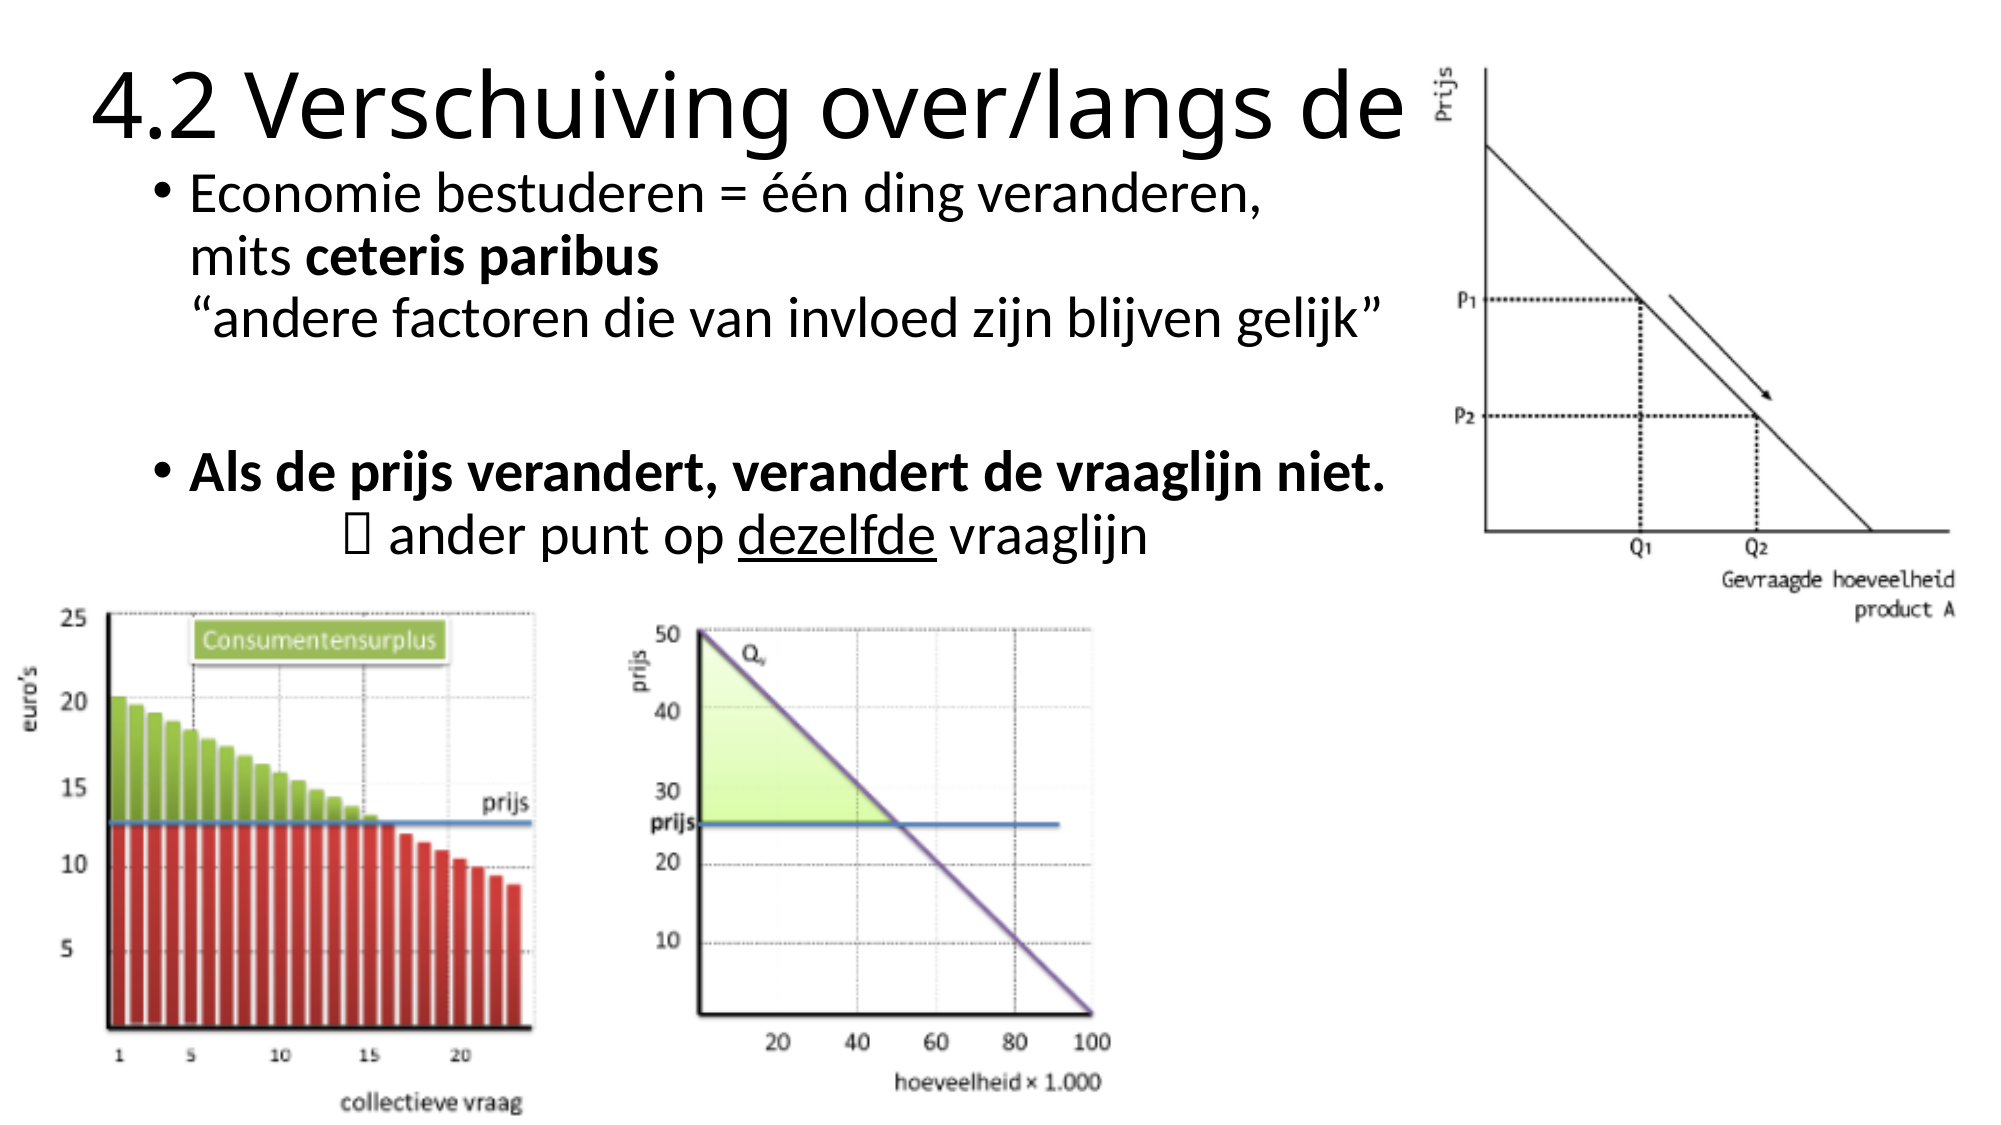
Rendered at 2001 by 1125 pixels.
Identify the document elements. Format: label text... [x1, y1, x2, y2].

picture [1404, 36, 1985, 628]
picture [0, 562, 551, 1125]
list Economie bestuderen = één ding veranderen, mits ceteris paribus “andere factoren die van invloed zijn blijven gelijk” Als de prijs verandert, verandert de vraaglijn niet.  ander punt op dezelfde vraaglijn [137, 154, 1985, 1107]
title 4.2 Verschuiving over/langs de lijn [76, 0, 2000, 218]
picture [607, 575, 1179, 1125]
